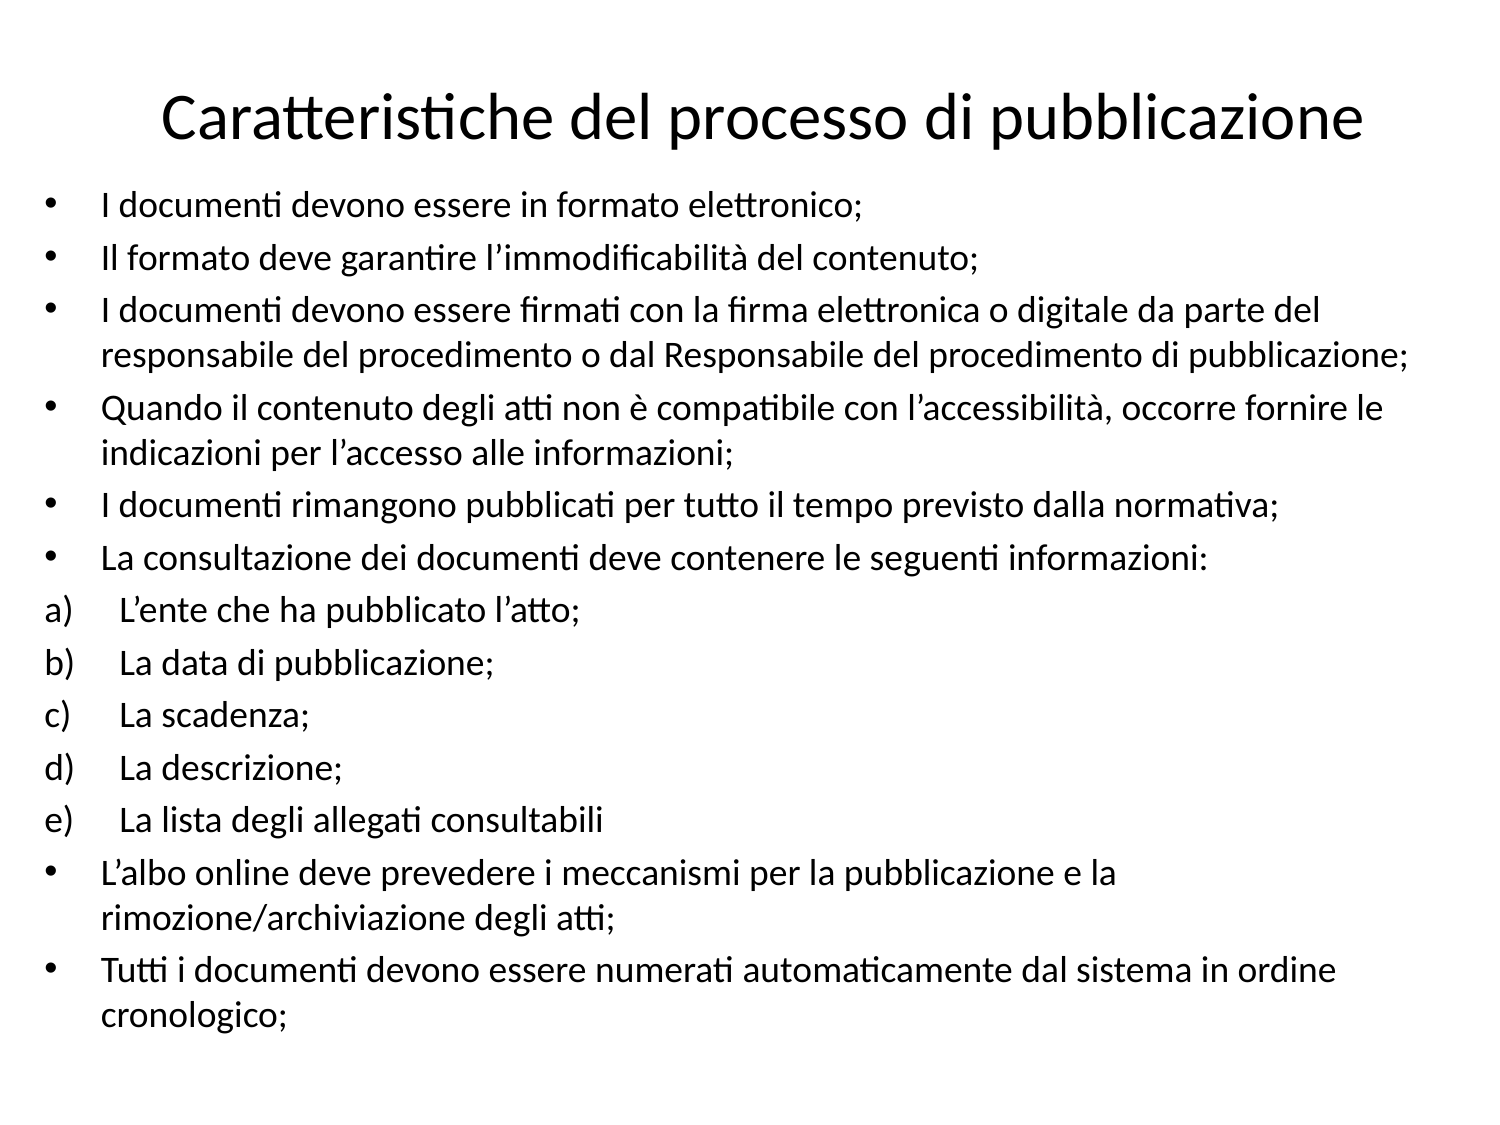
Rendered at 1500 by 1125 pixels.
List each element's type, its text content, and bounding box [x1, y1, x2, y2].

list I documenti devono essere in formato elettronico; Il formato deve garantire l’immodificabilità del contenuto; I documenti devono essere firmati con la firma elettronica o digitale da parte del responsabile del procedimento o dal Responsabile del procedimento di pubblicazione; Quando il contenuto degli atti non è compatibile con l’accessibilità, occorre fornire le indicazioni per l’accesso alle informazioni; I documenti rimangono pubblicati per tutto il tempo previsto dalla normativa; La consultazione dei documenti deve contenere le seguenti informazioni: L’ente che ha pubblicato l’atto; La data di pubblicazione; La scadenza; La descrizione; La lista degli allegati consultabili L’albo online deve prevedere i meccanismi per la pubblicazione e la rimozione/archiviazione degli atti; Tutti i documenti devono essere numerati automaticamente dal sistema in ordine cronologico; [29, 172, 1483, 916]
title Caratteristiche del processo di pubblicazione [88, 18, 1439, 172]
